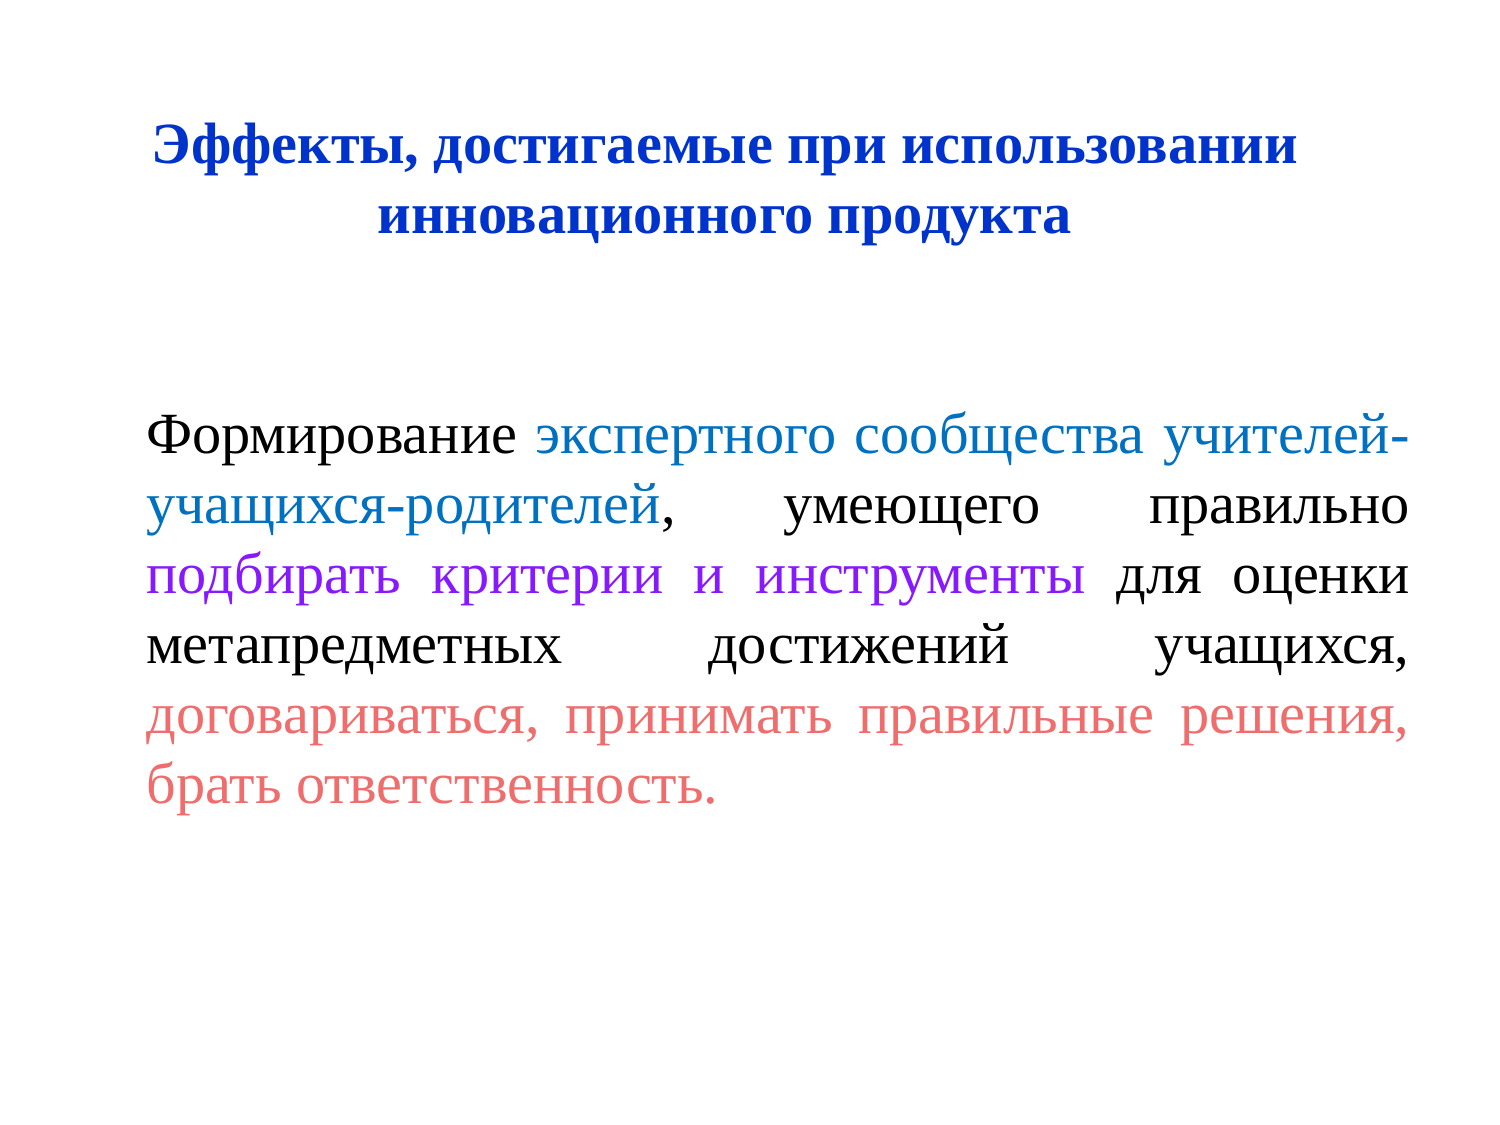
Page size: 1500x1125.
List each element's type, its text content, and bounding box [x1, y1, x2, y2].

title Эффекты, достигаемые при использовании инновационного продукта [50, 62, 1400, 288]
list Формирование экспертного сообщества учителей-учащихся-родителей, умеющего правильно подбирать критерии и инструменты для оценки метапредметных достижений учащихся, договариваться, принимать правильные решения, брать ответственность. [75, 387, 1425, 1043]
